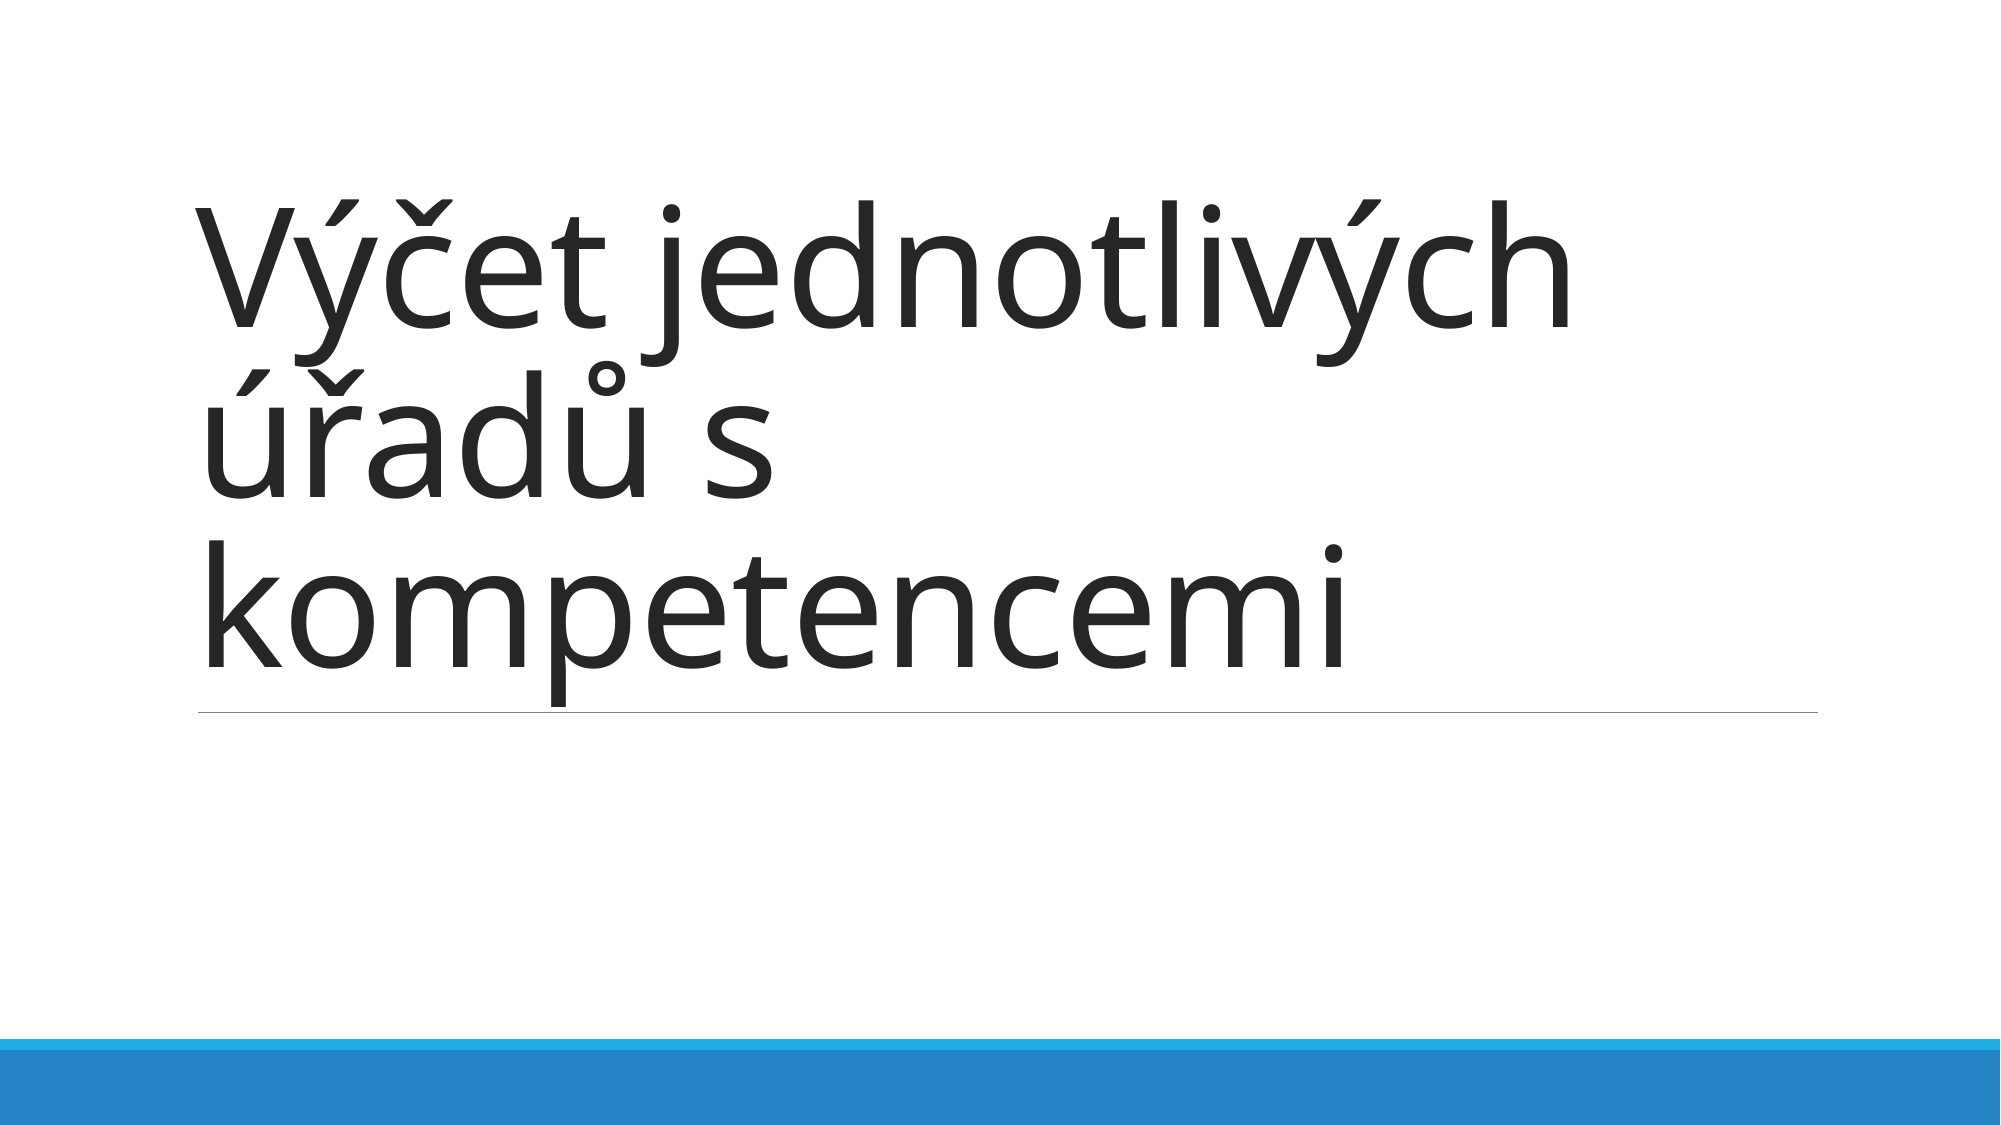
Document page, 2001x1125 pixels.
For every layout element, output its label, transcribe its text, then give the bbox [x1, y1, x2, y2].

title Výčet jednotlivých úřadů s kompetencemi [180, 124, 1830, 710]
